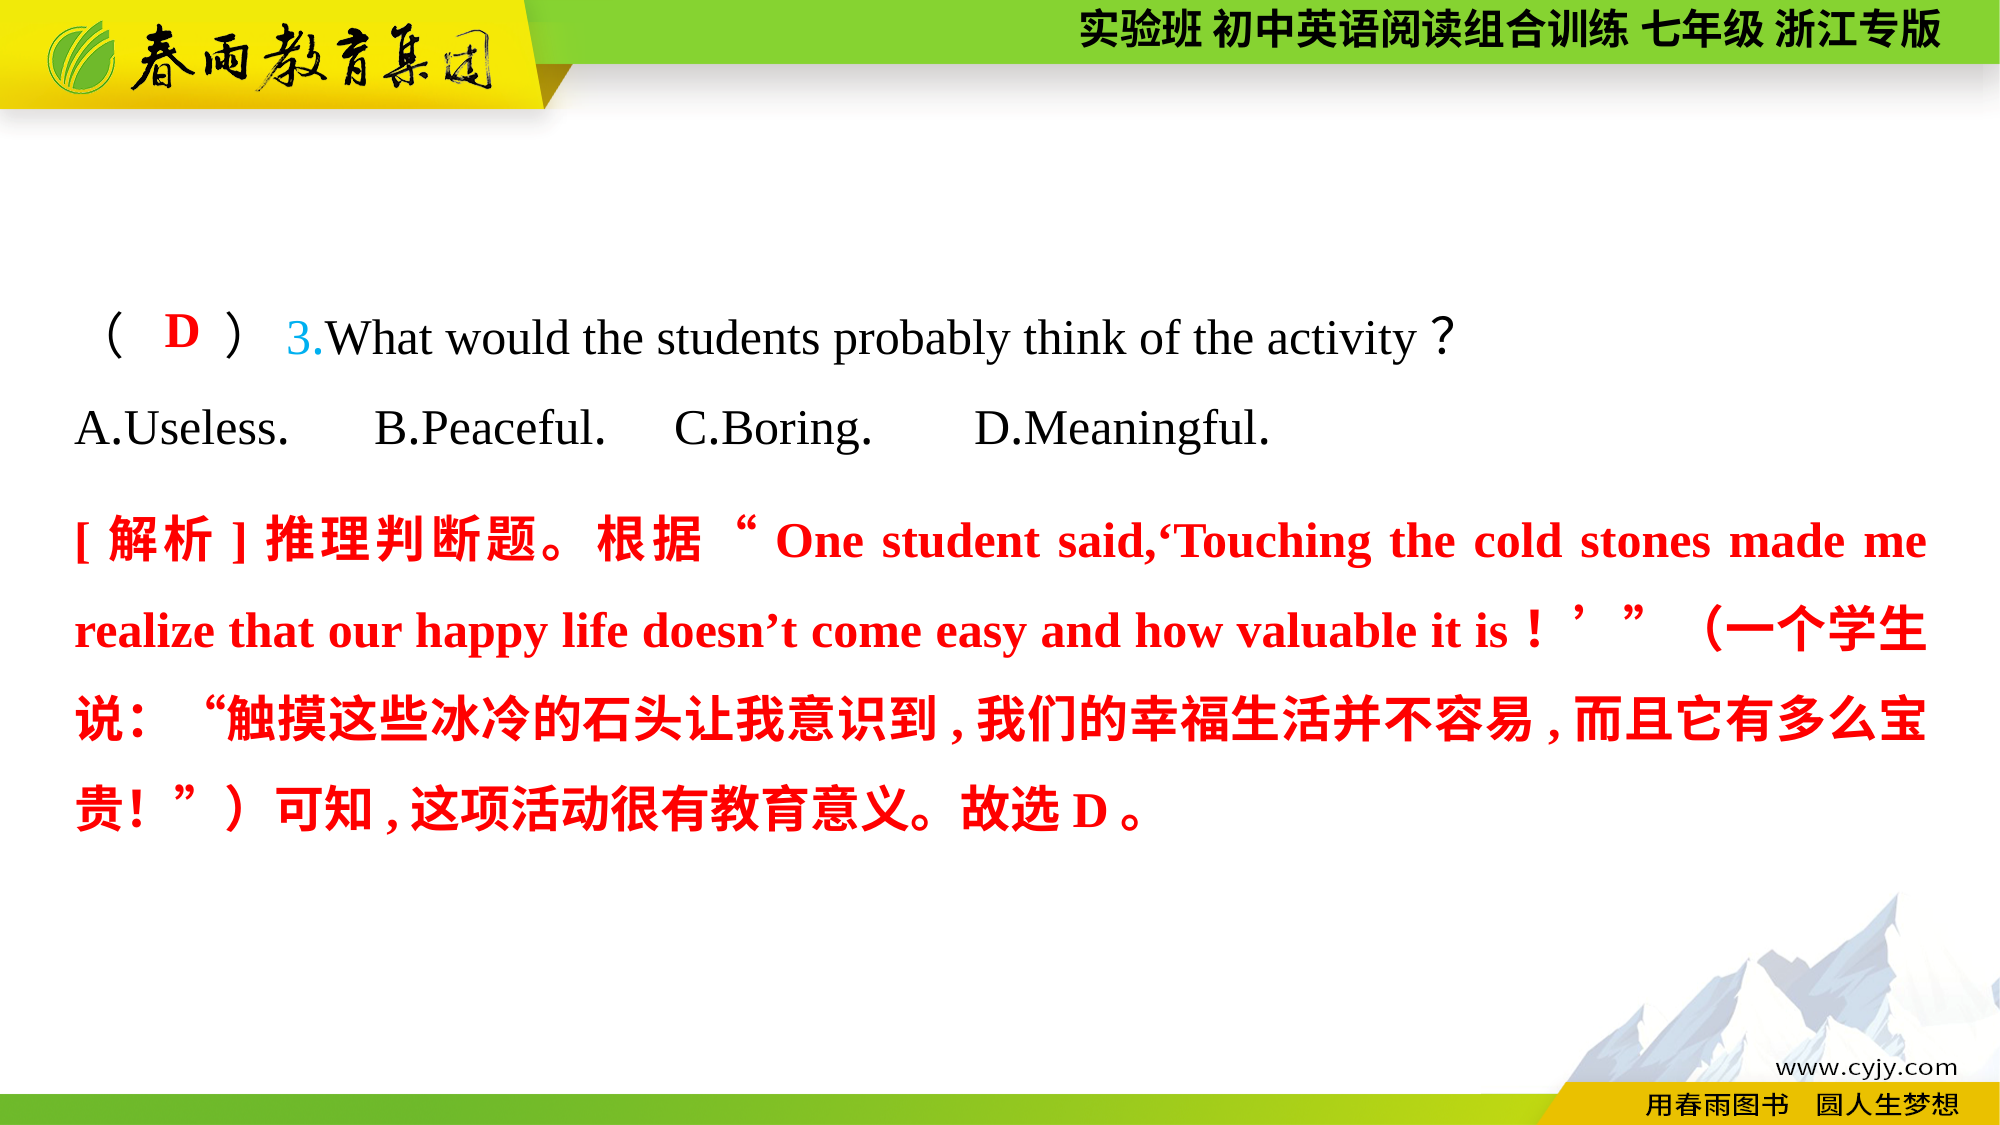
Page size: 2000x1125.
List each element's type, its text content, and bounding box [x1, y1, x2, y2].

picture [0, 0, 2000, 1125]
text_box [解析]推理判断题。根据“One student said,‘Touching the cold stones made me realize that our happy life doesn’t come easy and how valuable it is！’”（一个学生说：“触摸这些冰冷的石头让我意识到,我们的幸福生活并不容易,而且它有多么宝贵！”）可知,这项活动很有教育意义。故选D。 [59, 470, 1944, 845]
list （ ）3.What would the students probably think of the activity？ A.Useless. B.Peaceful. C.Boring. D.Meaningful. [59, 267, 1944, 464]
text_box D [149, 289, 216, 365]
